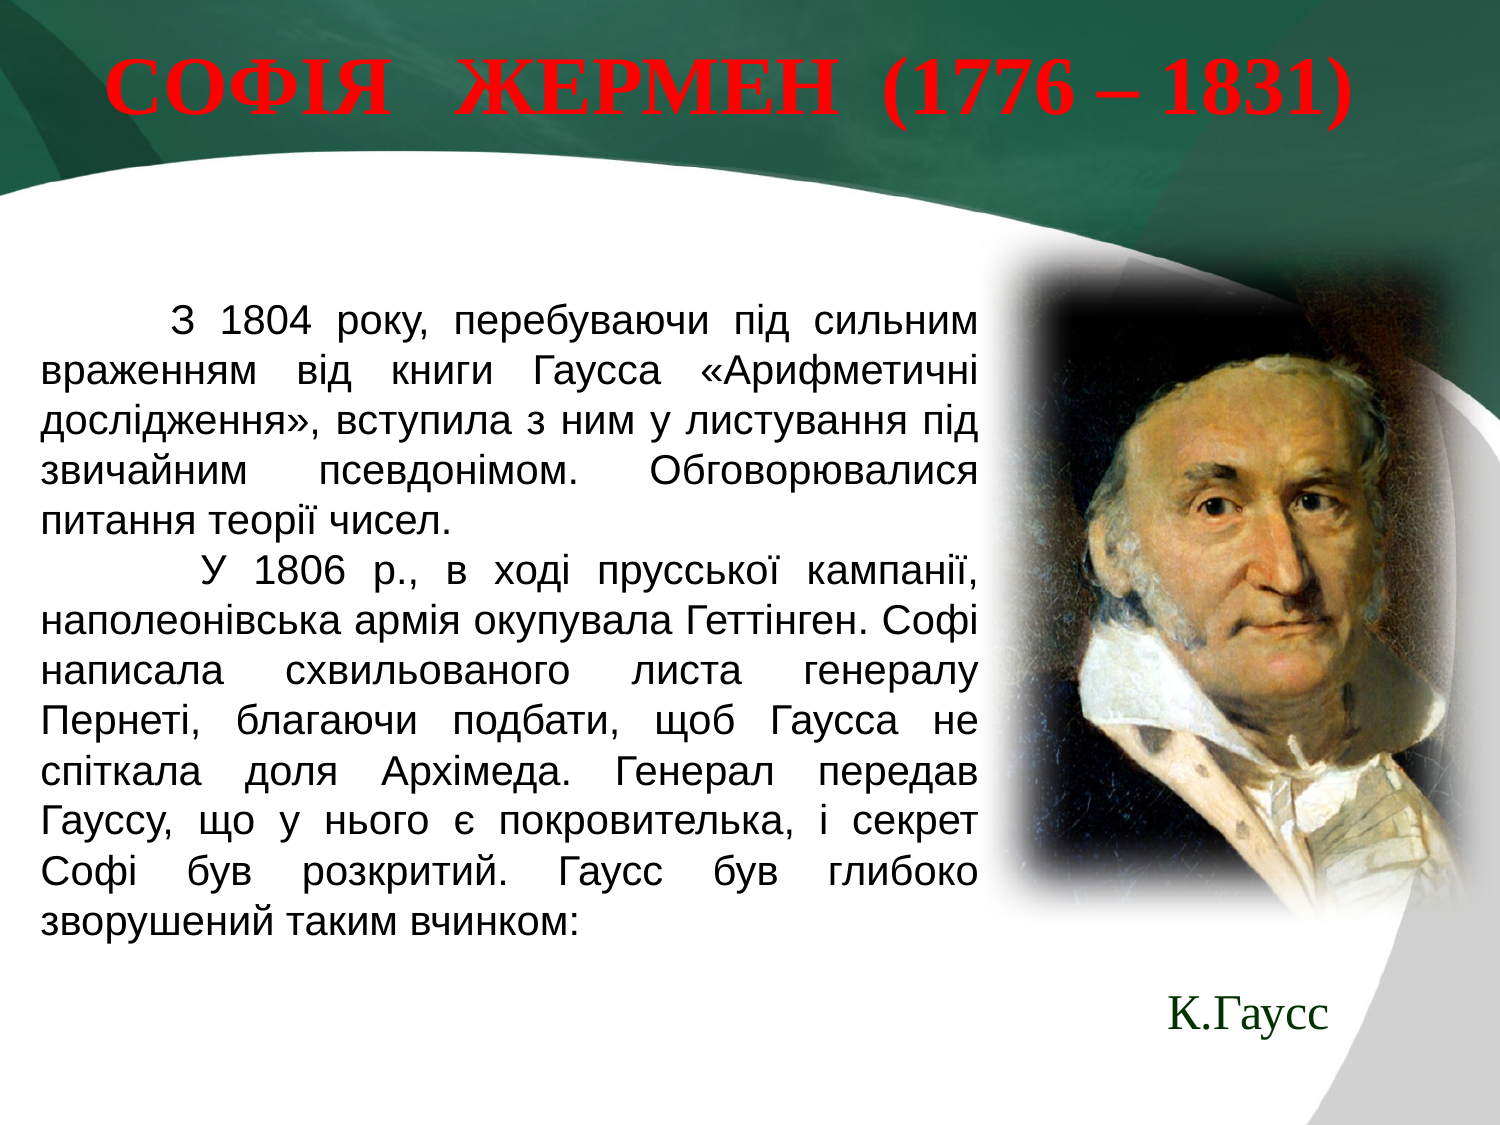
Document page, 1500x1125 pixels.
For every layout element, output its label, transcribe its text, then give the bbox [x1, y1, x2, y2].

title СОФІЯ ЖЕРМЕН (1776 – 1831) [0, 0, 1500, 163]
text_box З 1804 року, перебуваючи під сильним враженням від книги Гаусса «Арифметичні дослідження», вступила з ним у листування під звичайним псевдонімом. Обговорювалися питання теорії чисел. У 1806 р., в ході прусської кампанії, наполеонівська армія окупувала Геттінген. Софі написала схвильованого листа генералу Пернеті, благаючи подбати, щоб Гаусса не спіткала доля Архімеда. Генерал передав Гауссу, що у нього є покровителька, і секрет Софі був розкритий. Гаусс був глибоко зворушений таким вчинком: [25, 285, 995, 951]
picture [0, 163, 1500, 1125]
text_box К.Гаусс [1033, 964, 1436, 1059]
